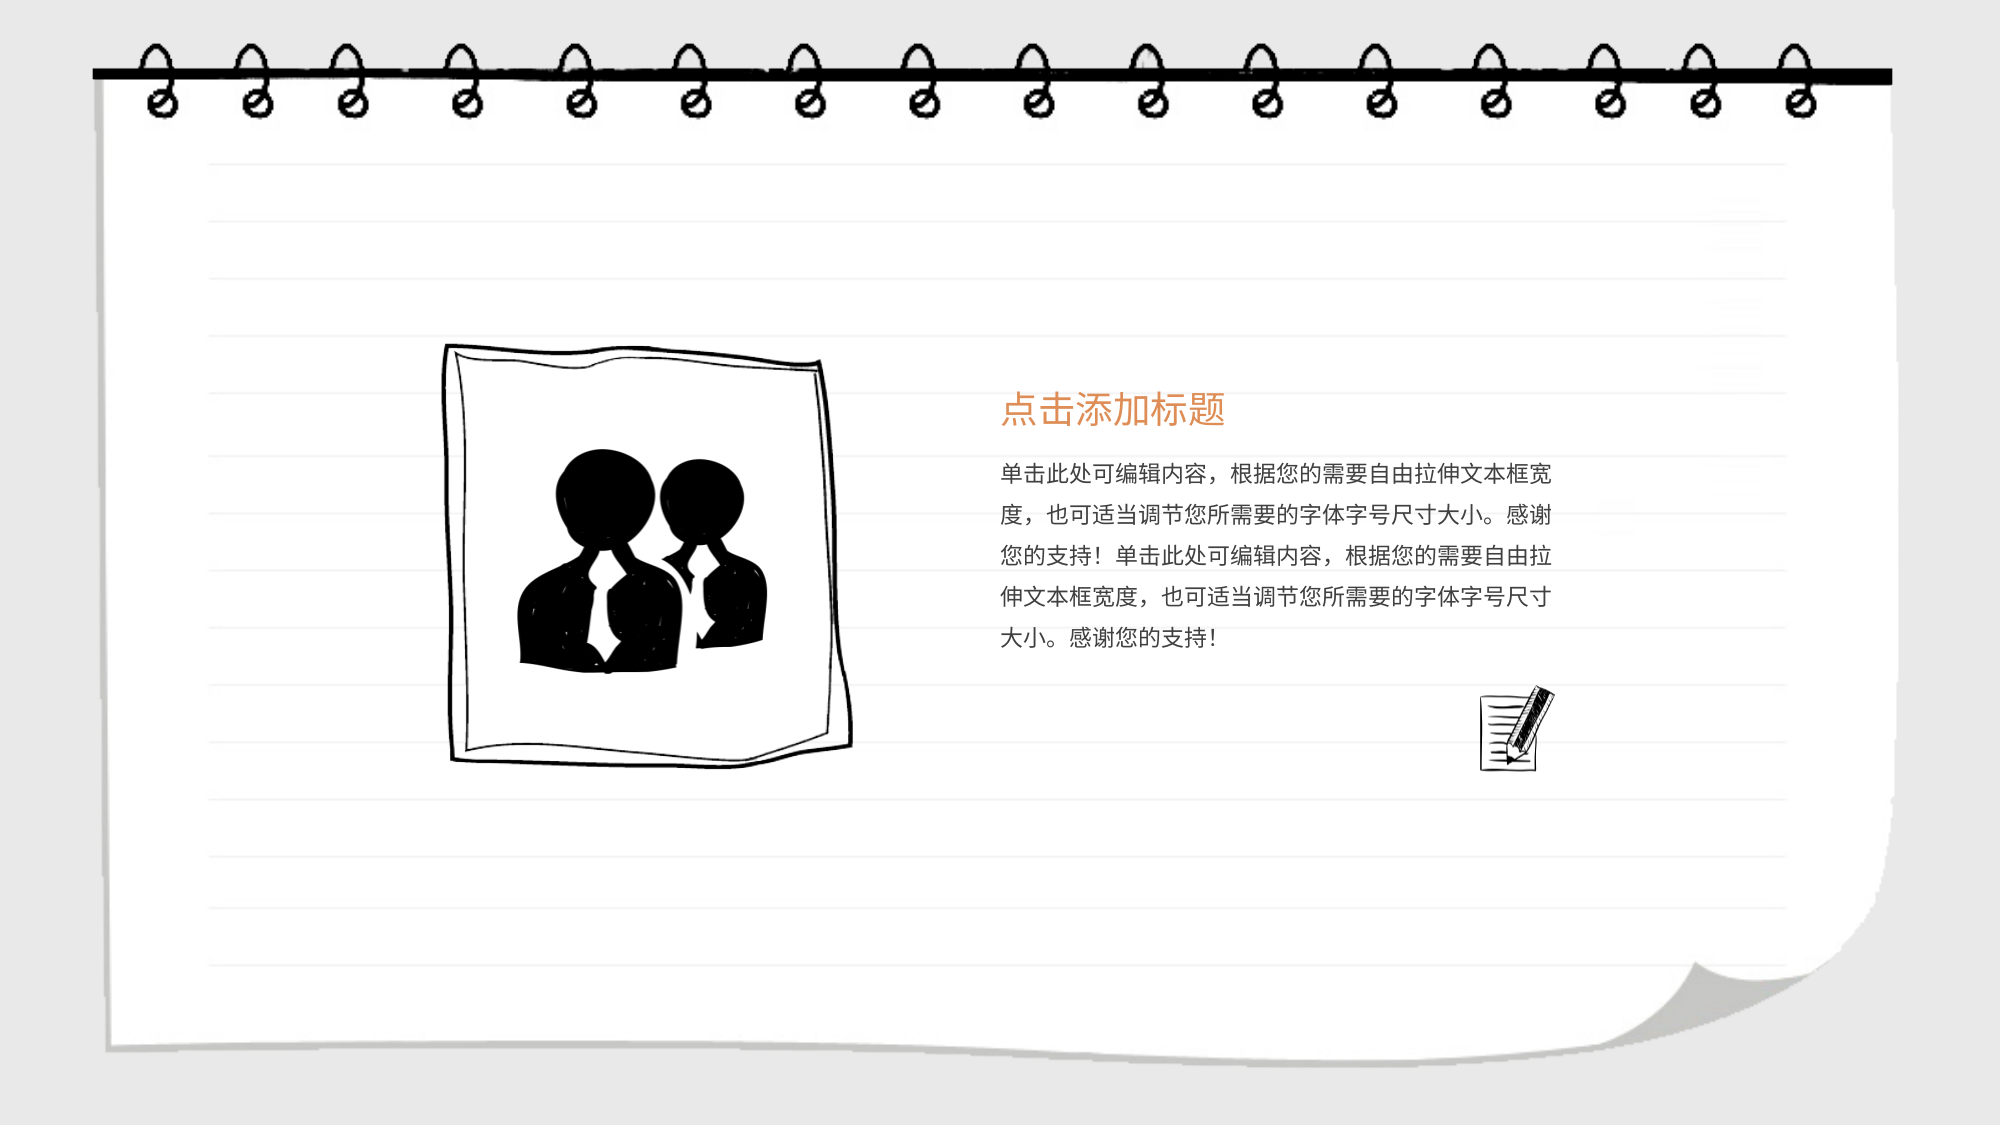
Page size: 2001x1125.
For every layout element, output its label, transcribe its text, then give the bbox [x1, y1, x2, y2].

text_box 点击添加标题 [985, 378, 1451, 438]
text_box 单击此处可编辑内容，根据您的需要自由拉伸文本框宽度，也可适当调节您所需要的字体字号尺寸大小。感谢您的支持！单击此处可编辑内容，根据您的需要自由拉伸文本框宽度，也可适当调节您所需要的字体字号尺寸大小。感谢您的支持！ [985, 438, 1575, 700]
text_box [429, 334, 863, 785]
picture [49, 17, 1935, 1106]
